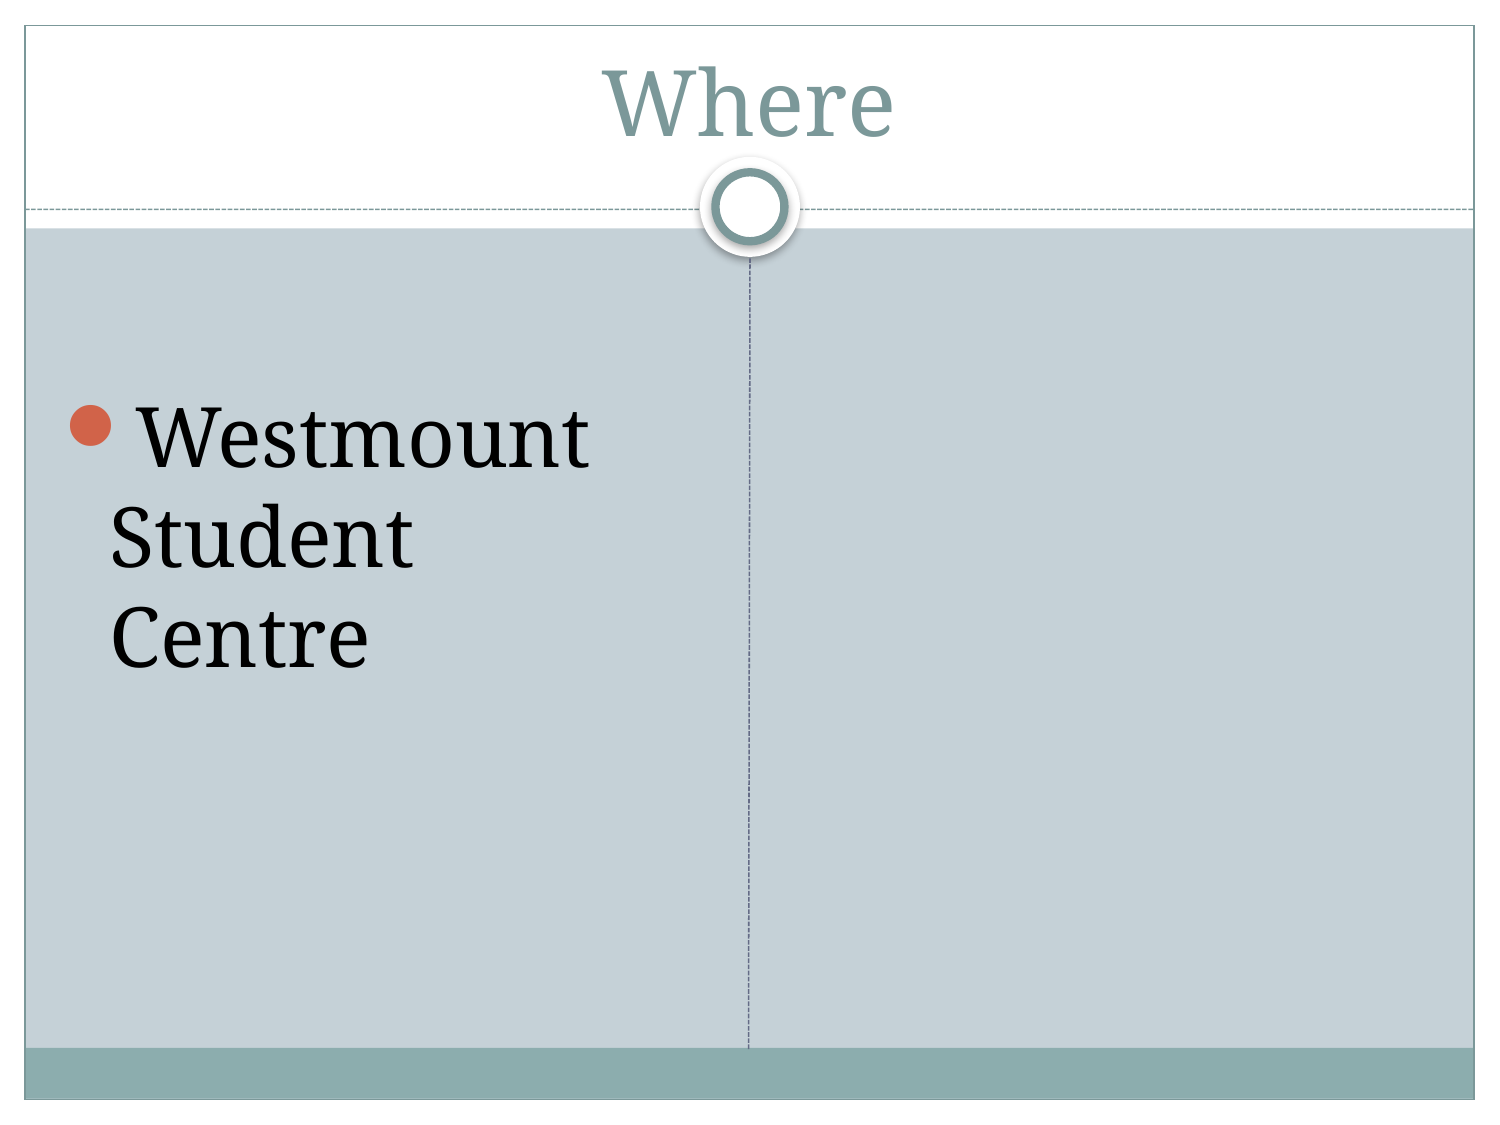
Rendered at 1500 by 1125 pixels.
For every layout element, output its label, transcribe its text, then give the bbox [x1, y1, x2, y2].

list Westmount Student Centre [49, 224, 712, 993]
title Where [49, 37, 1450, 162]
